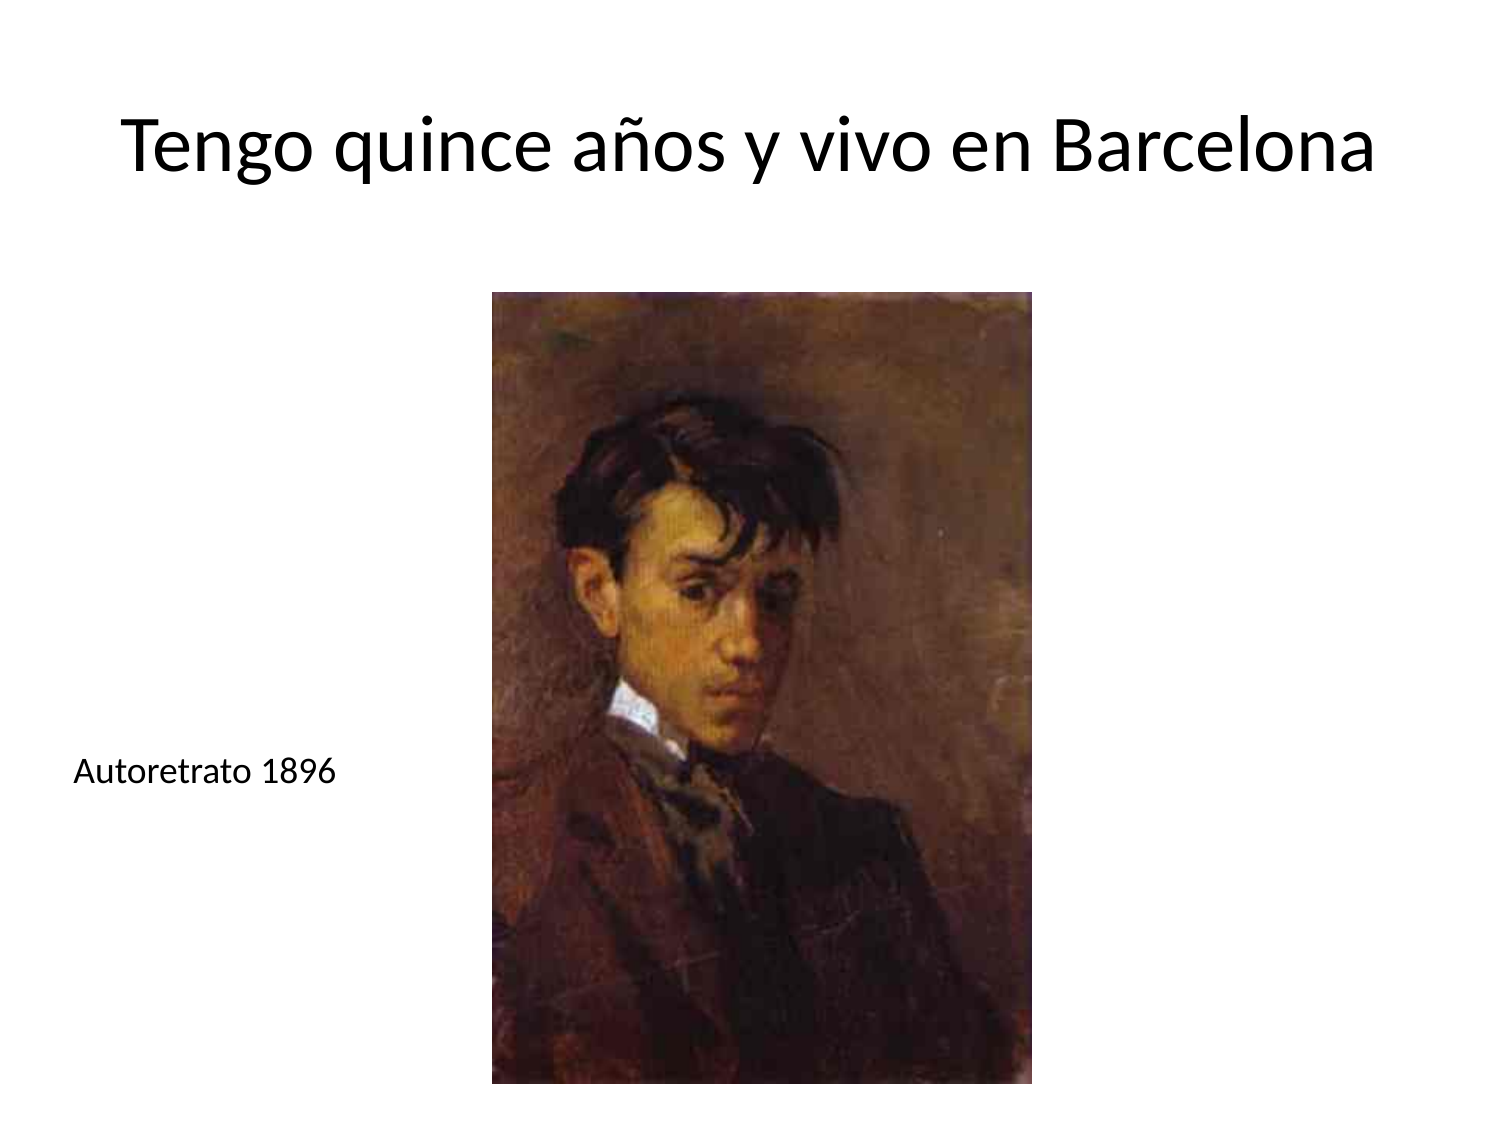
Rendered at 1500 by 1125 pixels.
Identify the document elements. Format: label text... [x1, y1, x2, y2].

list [491, 292, 1032, 1084]
title Tengo quince años y vivo en Barcelona [74, 44, 1426, 233]
text_box Autoretrato 1896 [58, 738, 422, 798]
